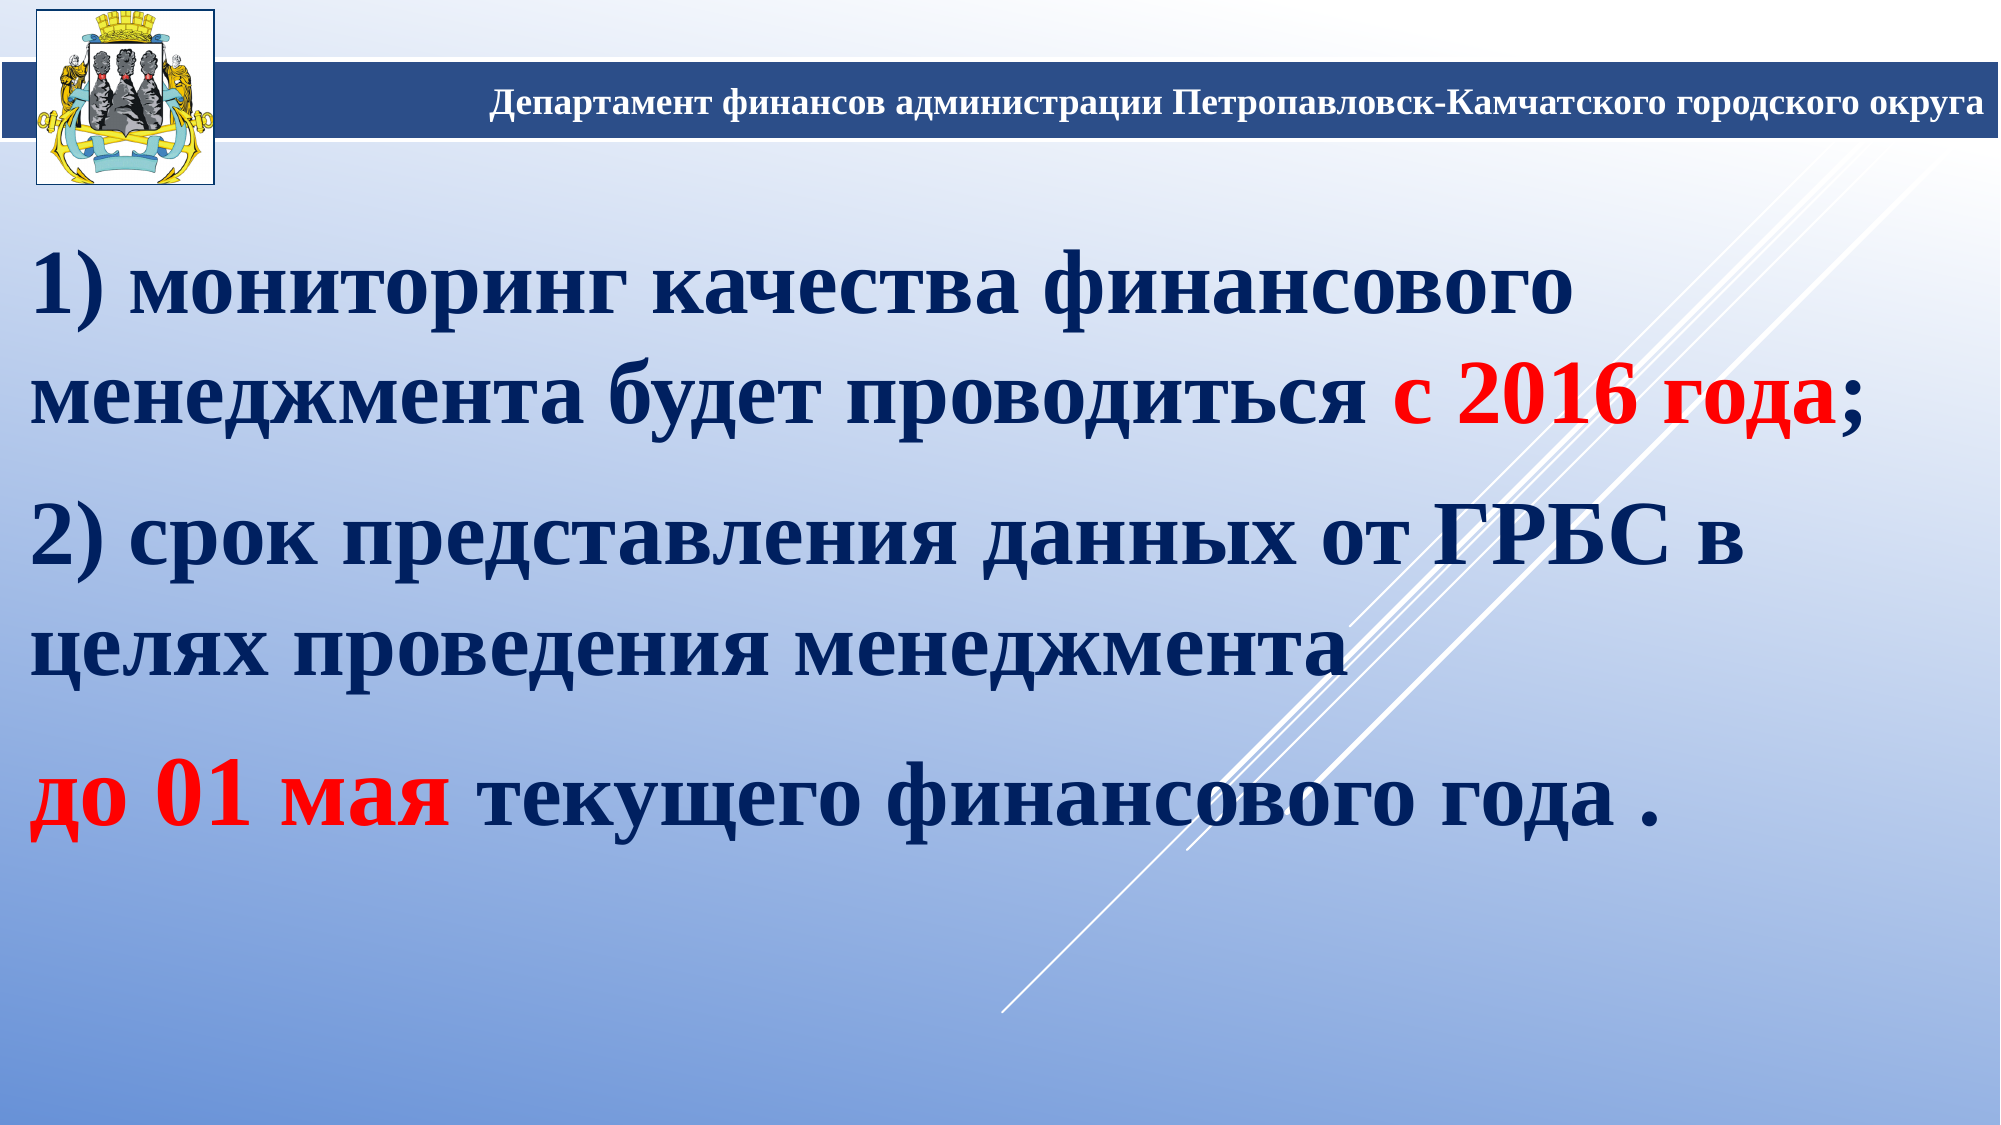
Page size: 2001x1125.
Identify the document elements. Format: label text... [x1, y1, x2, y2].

subtitle 1) мониторинг качества финансового менеджмента будет проводиться с 2016 года; 2) срок представления данных от ГРБС в целях проведения менеджмента до 01 мая текущего финансового года . [14, 214, 1984, 1105]
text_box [0, 10, 2000, 184]
text_box [0, 188, 2000, 1105]
